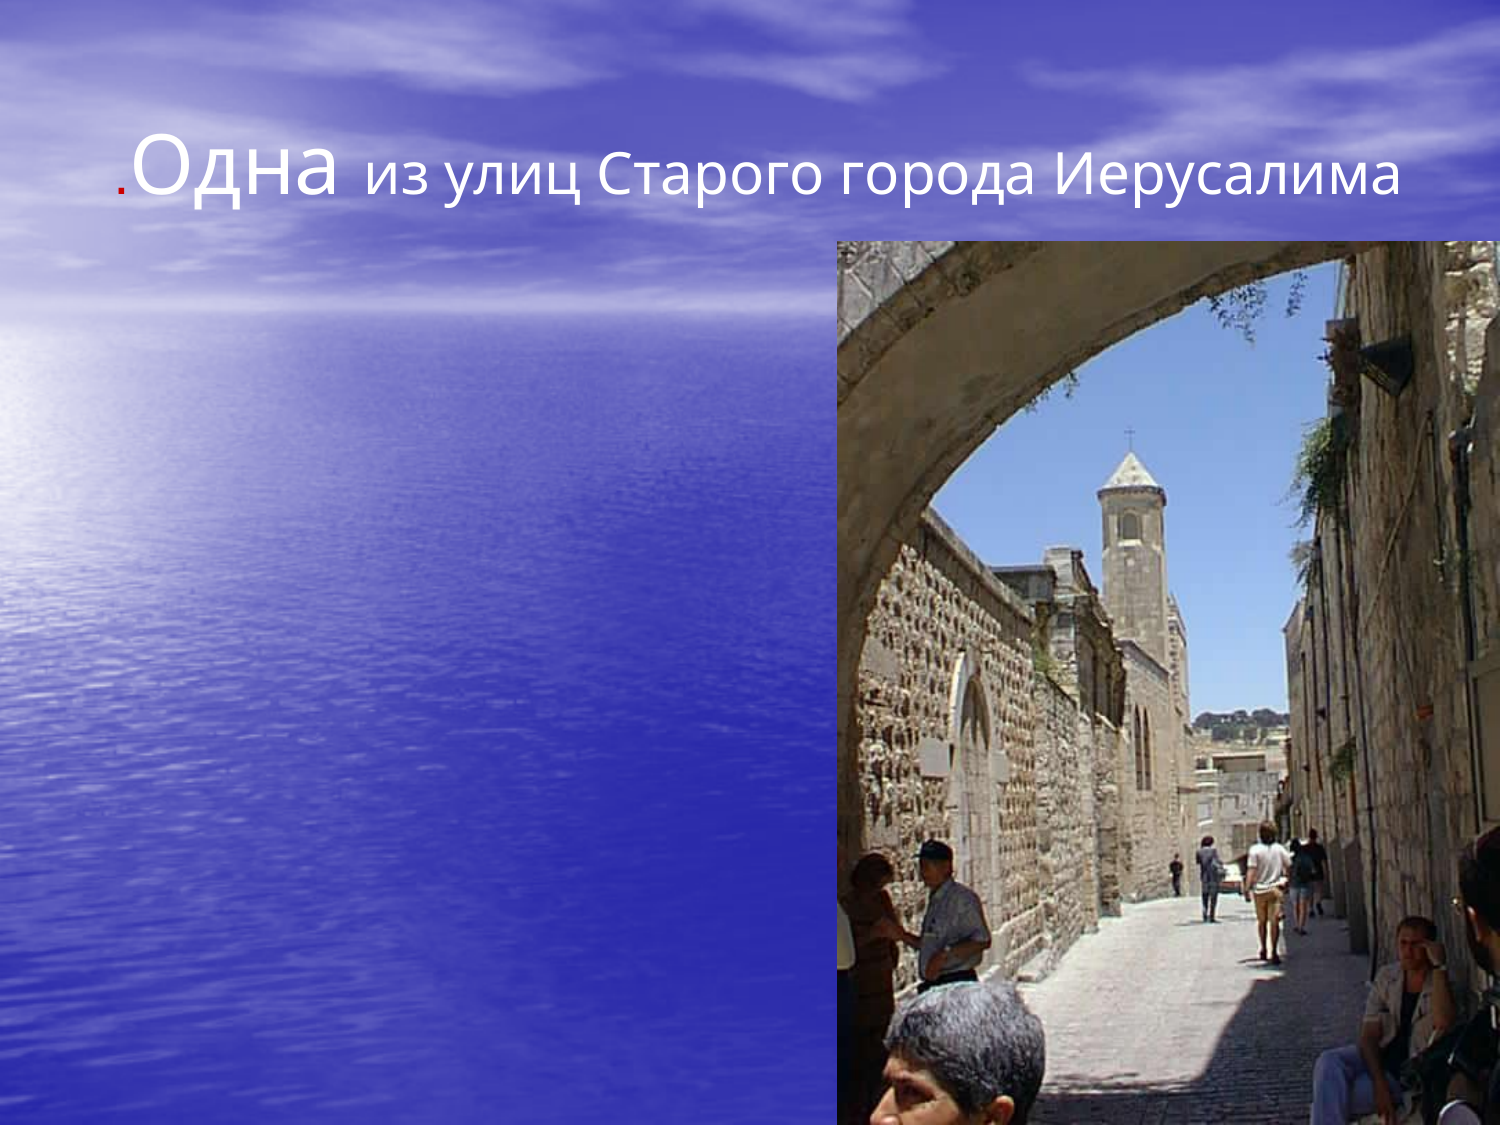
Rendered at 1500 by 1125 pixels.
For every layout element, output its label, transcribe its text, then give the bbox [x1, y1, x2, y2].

title Одна из улиц Старого города Иерусалима. [74, 47, 1426, 276]
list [836, 241, 1500, 1125]
